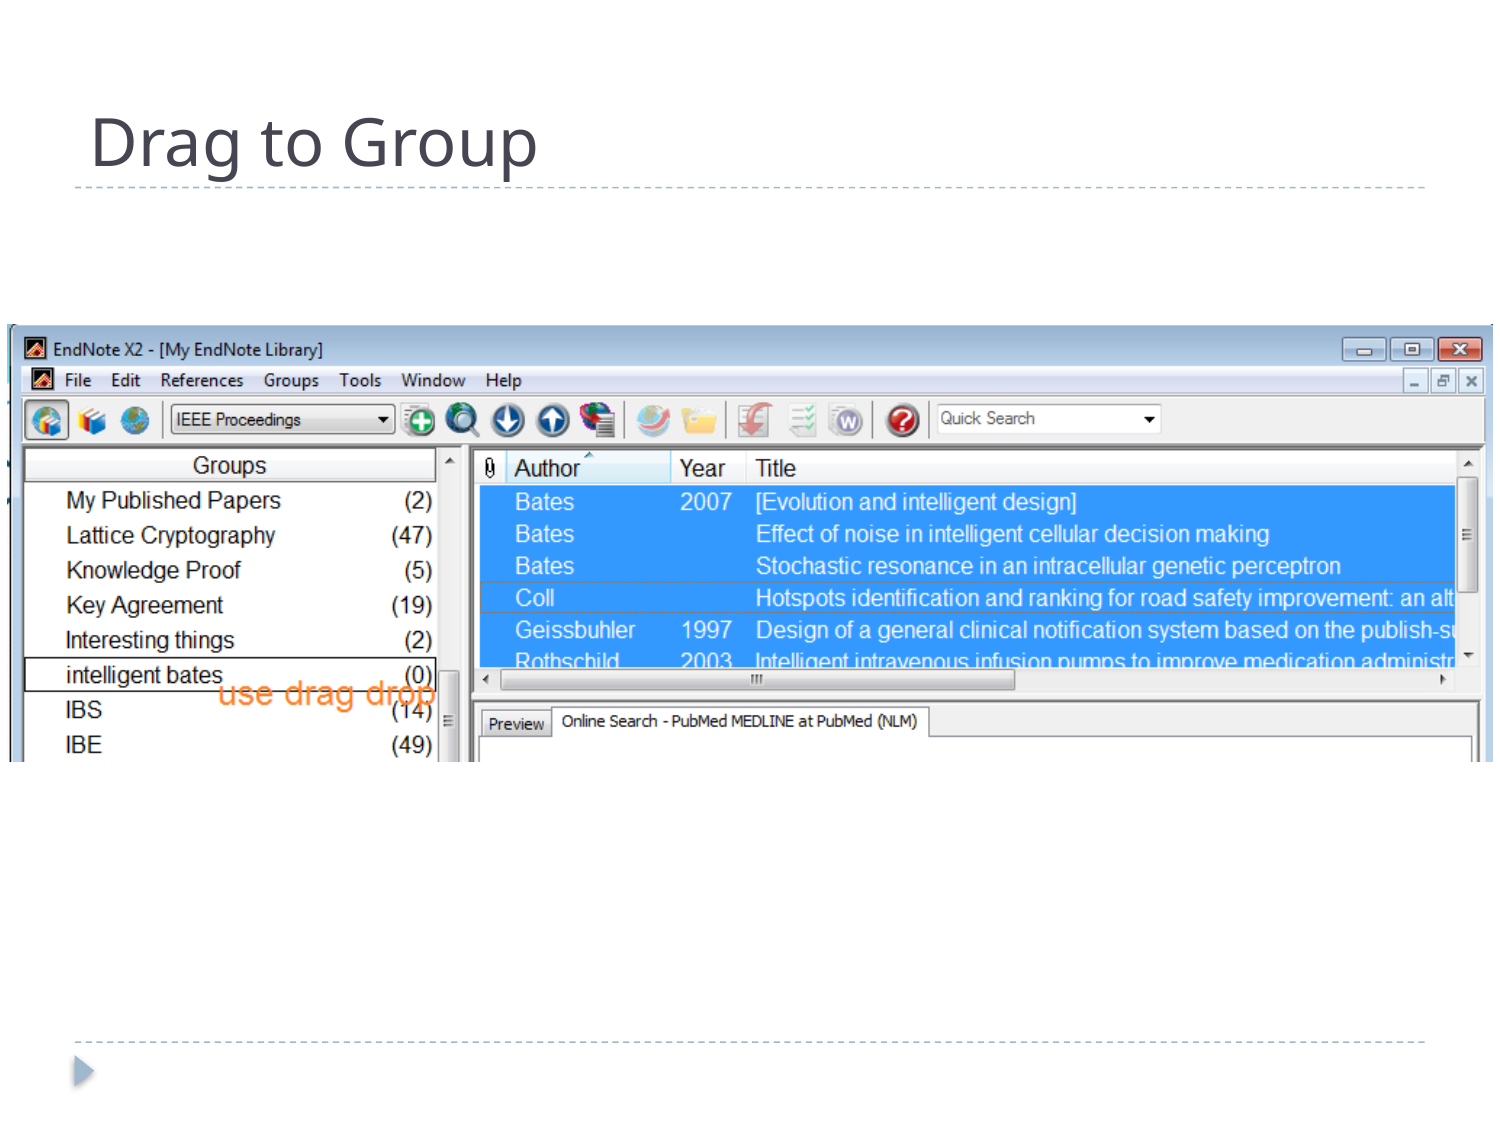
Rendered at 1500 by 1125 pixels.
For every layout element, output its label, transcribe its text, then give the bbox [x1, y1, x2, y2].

title Drag to Group [75, 24, 1425, 188]
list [7, 324, 1493, 762]
